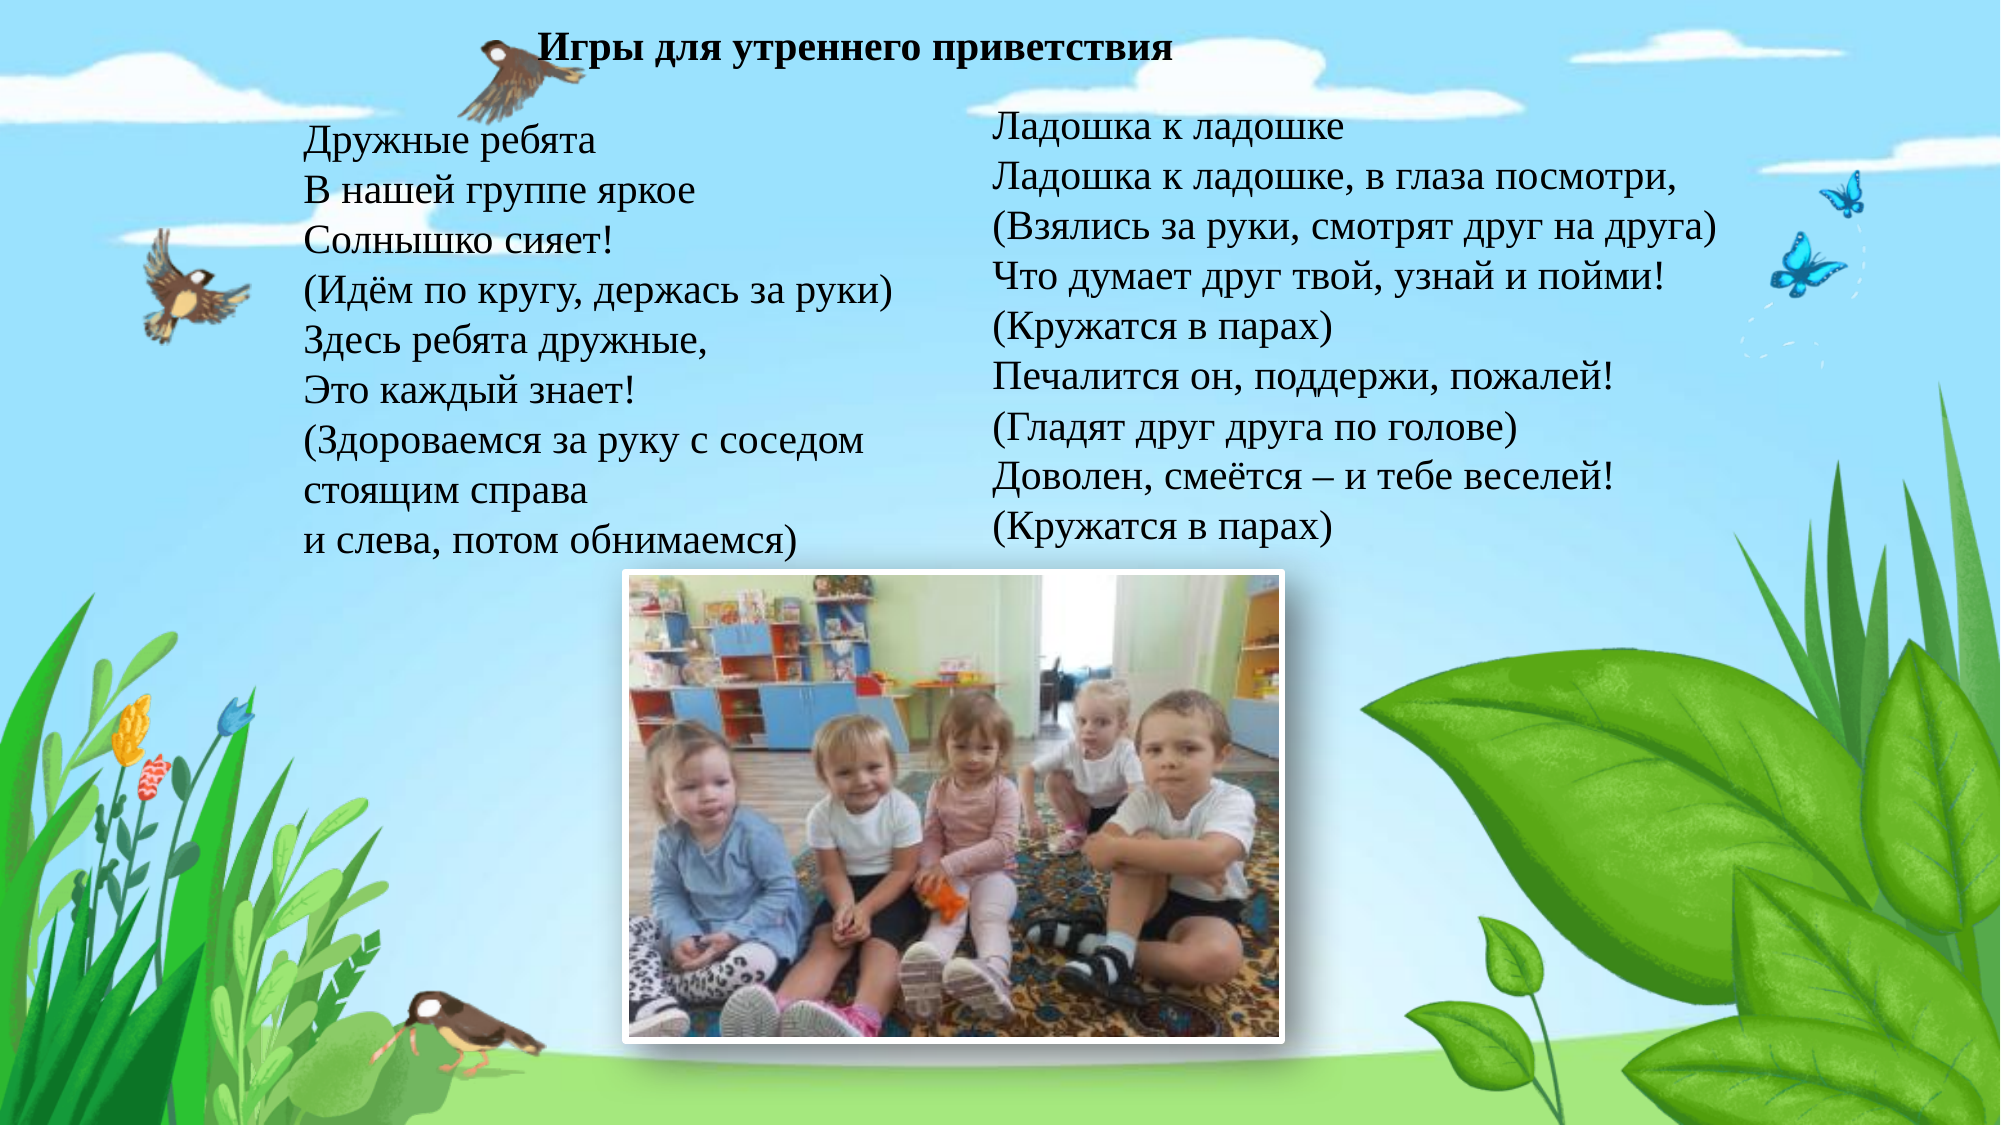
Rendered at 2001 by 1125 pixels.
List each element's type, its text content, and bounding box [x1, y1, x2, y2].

text_box Игры для утреннего приветствия [522, 11, 1578, 76]
picture [0, 0, 2001, 1125]
text_box Ладошка к ладошке Ладошка к ладошке, в глаза посмотри, (Взялись за руки, смотрят друг на друга) Что думает друг твой, узнай и пойми! (Кружатся в парах) Печалится он, поддержи, пожалей! (Гладят друг друга по голове) Доволен, смеётся – и тебе веселей! (Кружатся в парах) [977, 90, 1739, 556]
text_box Дружные ребята В нашей группе яркое Солнышко сияет! (Идём по кругу, держась за руки) Здесь ребята дружные, Это каждый знает! (Здороваемся за руку с соседом стоящим справа и слева, потом обнимаемся) [288, 104, 941, 569]
